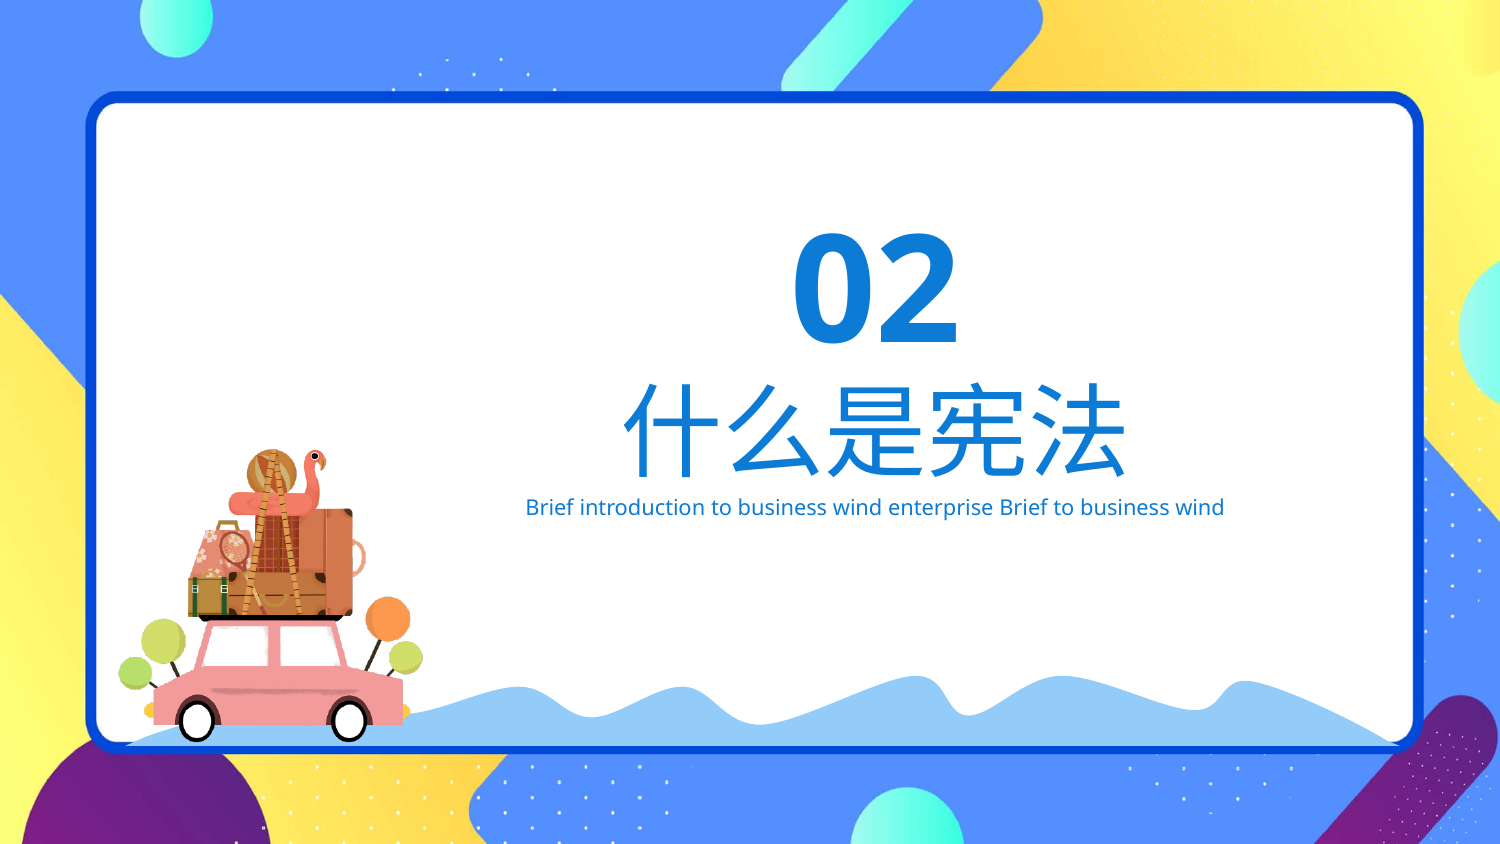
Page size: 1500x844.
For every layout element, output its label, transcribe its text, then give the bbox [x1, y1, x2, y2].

picture [0, 0, 1500, 844]
text_box 02 [775, 184, 977, 360]
text_box [433, 674, 1401, 748]
text_box Brief introduction to business wind enterprise Brief to business wind [486, 486, 1266, 528]
text_box 什么是宪法 [606, 360, 1146, 498]
